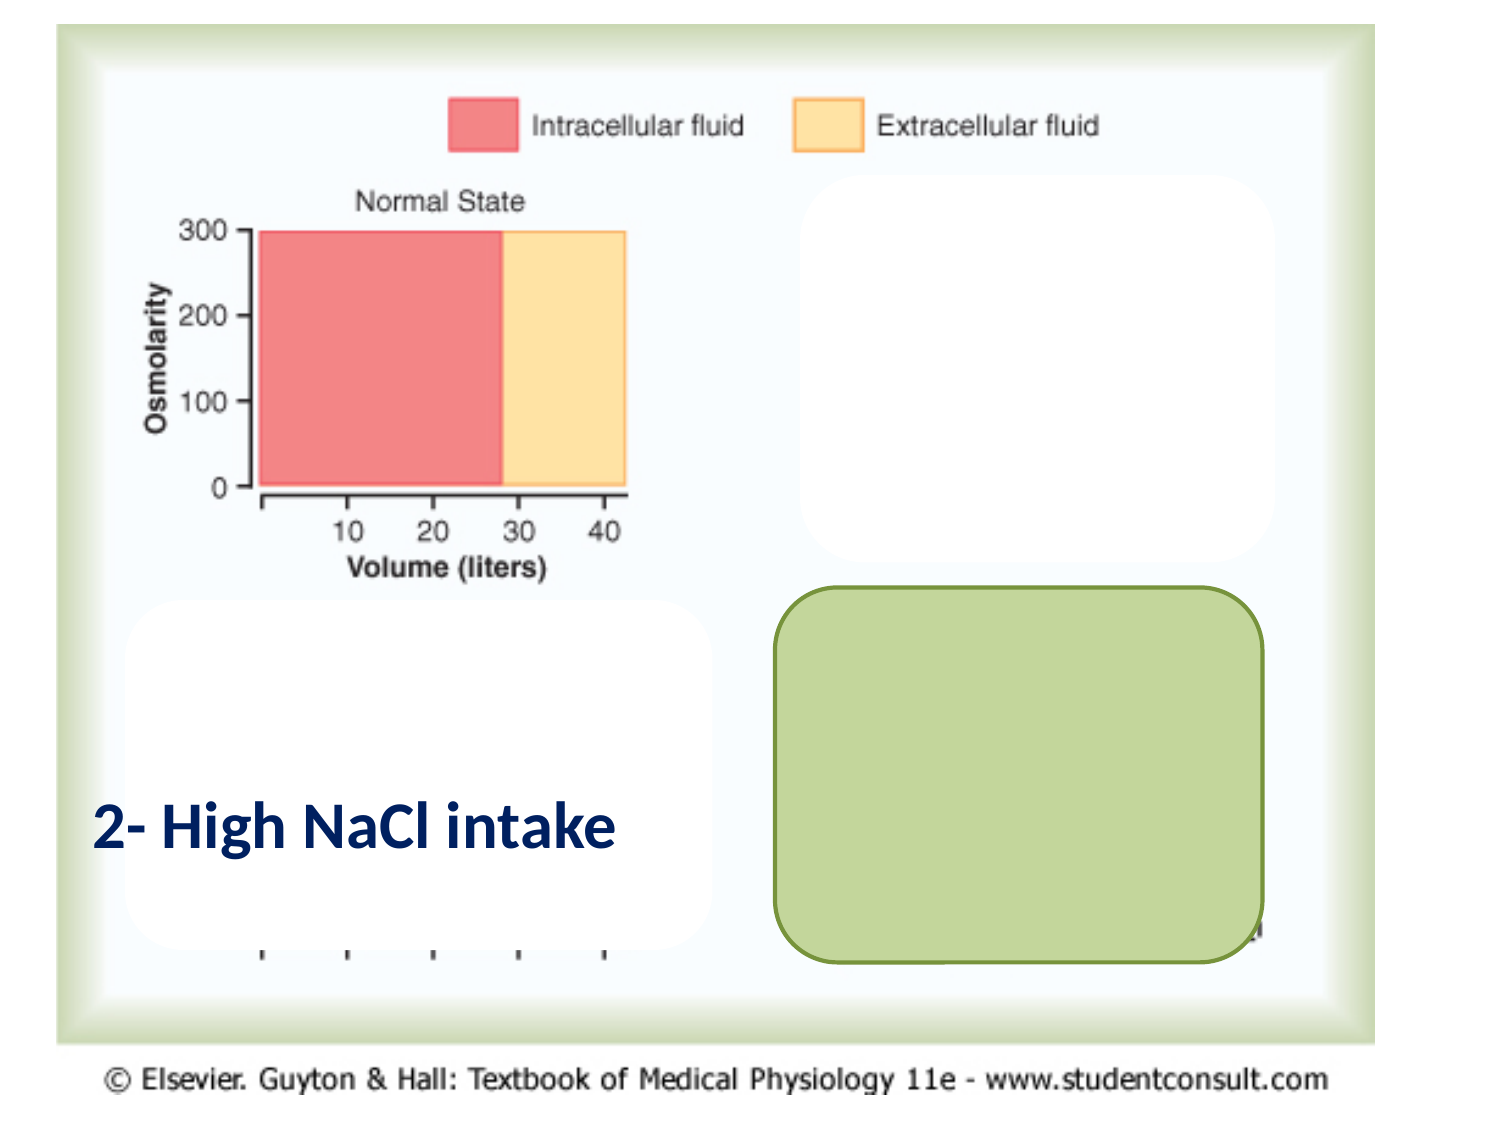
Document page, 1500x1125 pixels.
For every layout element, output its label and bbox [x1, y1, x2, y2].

picture [56, 24, 1376, 1095]
